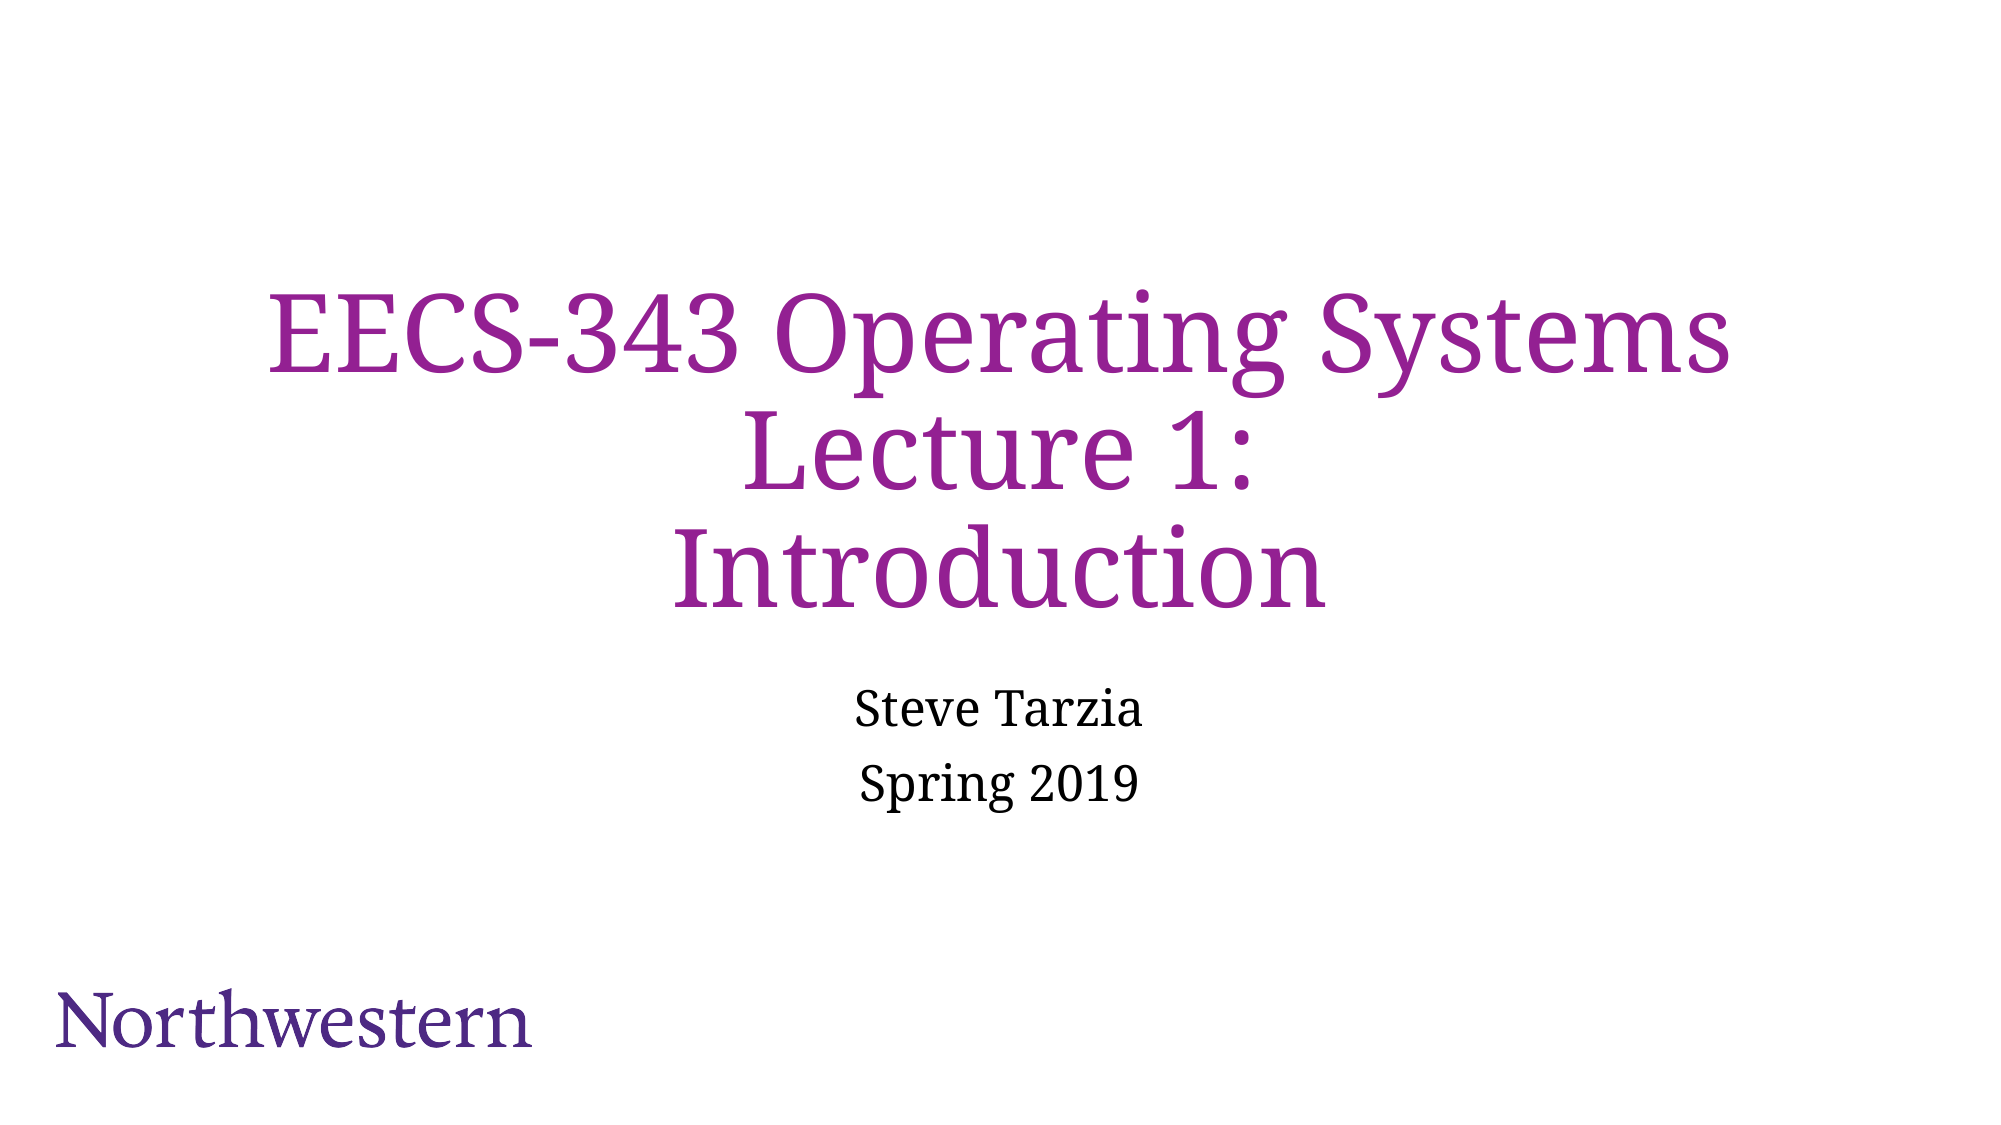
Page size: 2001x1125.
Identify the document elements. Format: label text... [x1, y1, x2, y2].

title EECS-343 Operating Systems Lecture 1: Introduction [249, 184, 1750, 639]
subtitle Steve Tarzia Spring 2019 [249, 676, 1750, 863]
picture [56, 988, 532, 1049]
